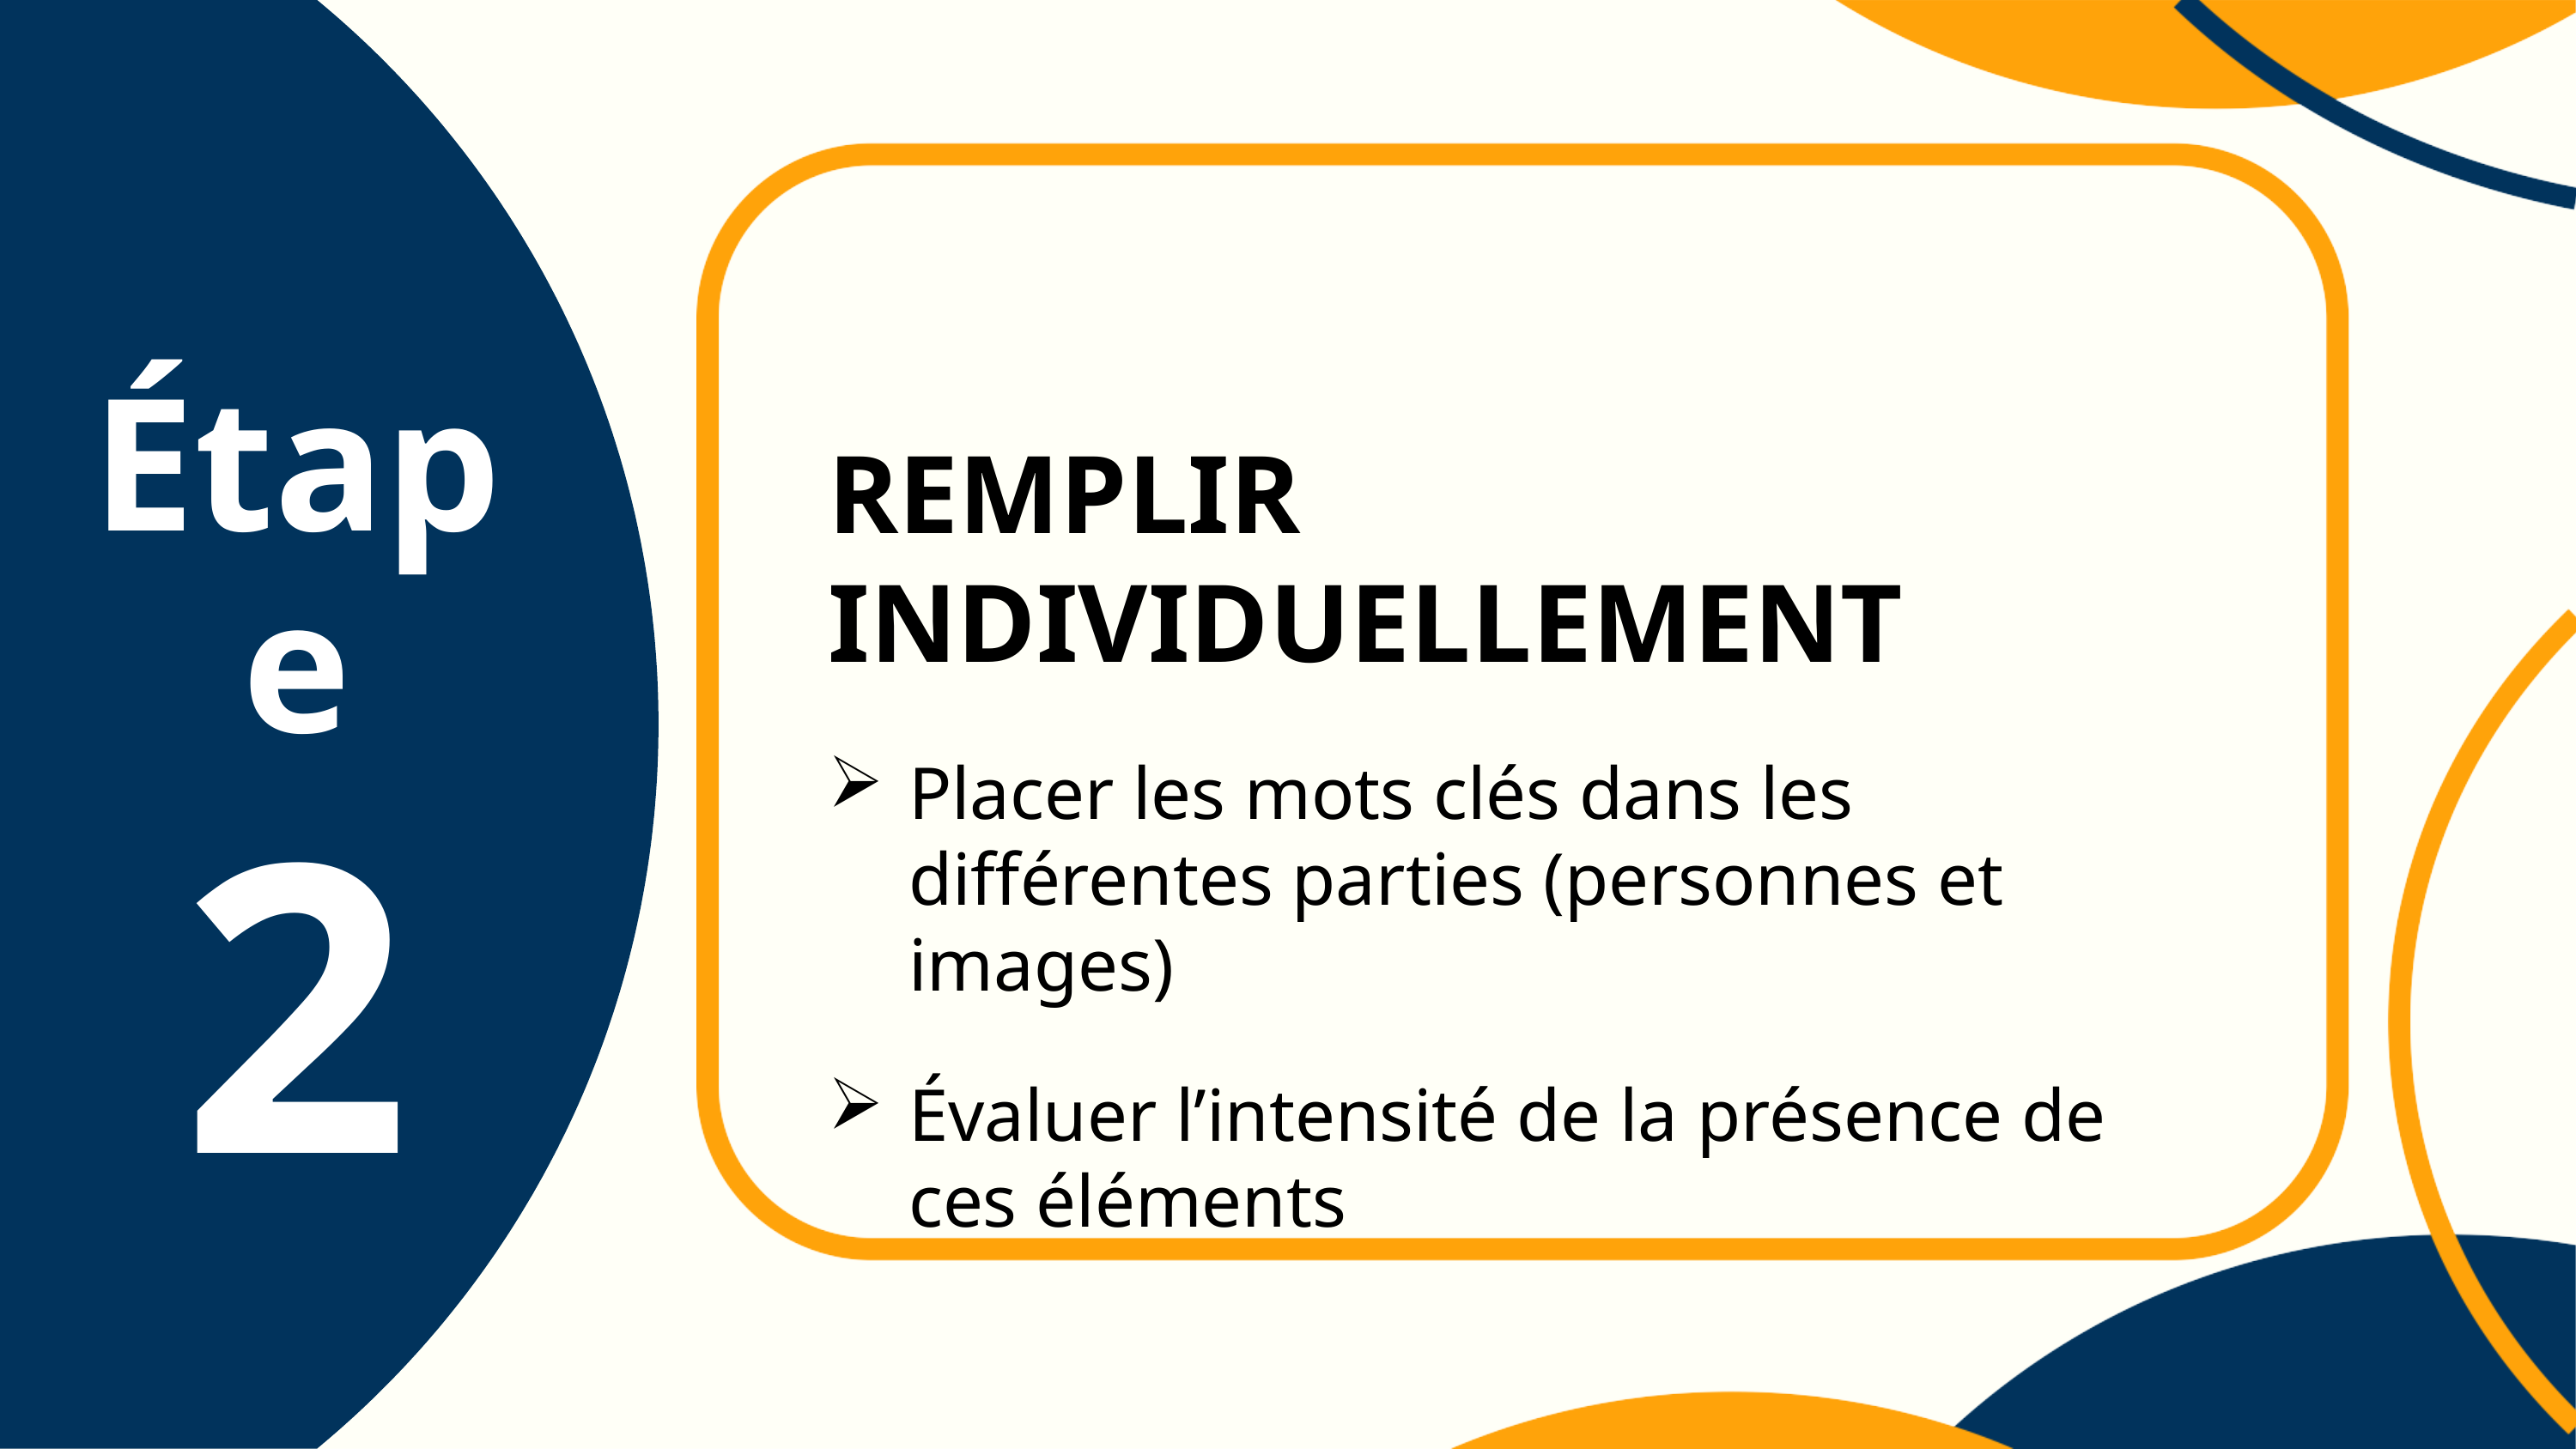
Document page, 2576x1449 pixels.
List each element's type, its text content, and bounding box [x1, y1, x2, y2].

picture [696, 0, 2576, 1449]
title Étape 2 [39, 363, 555, 1234]
